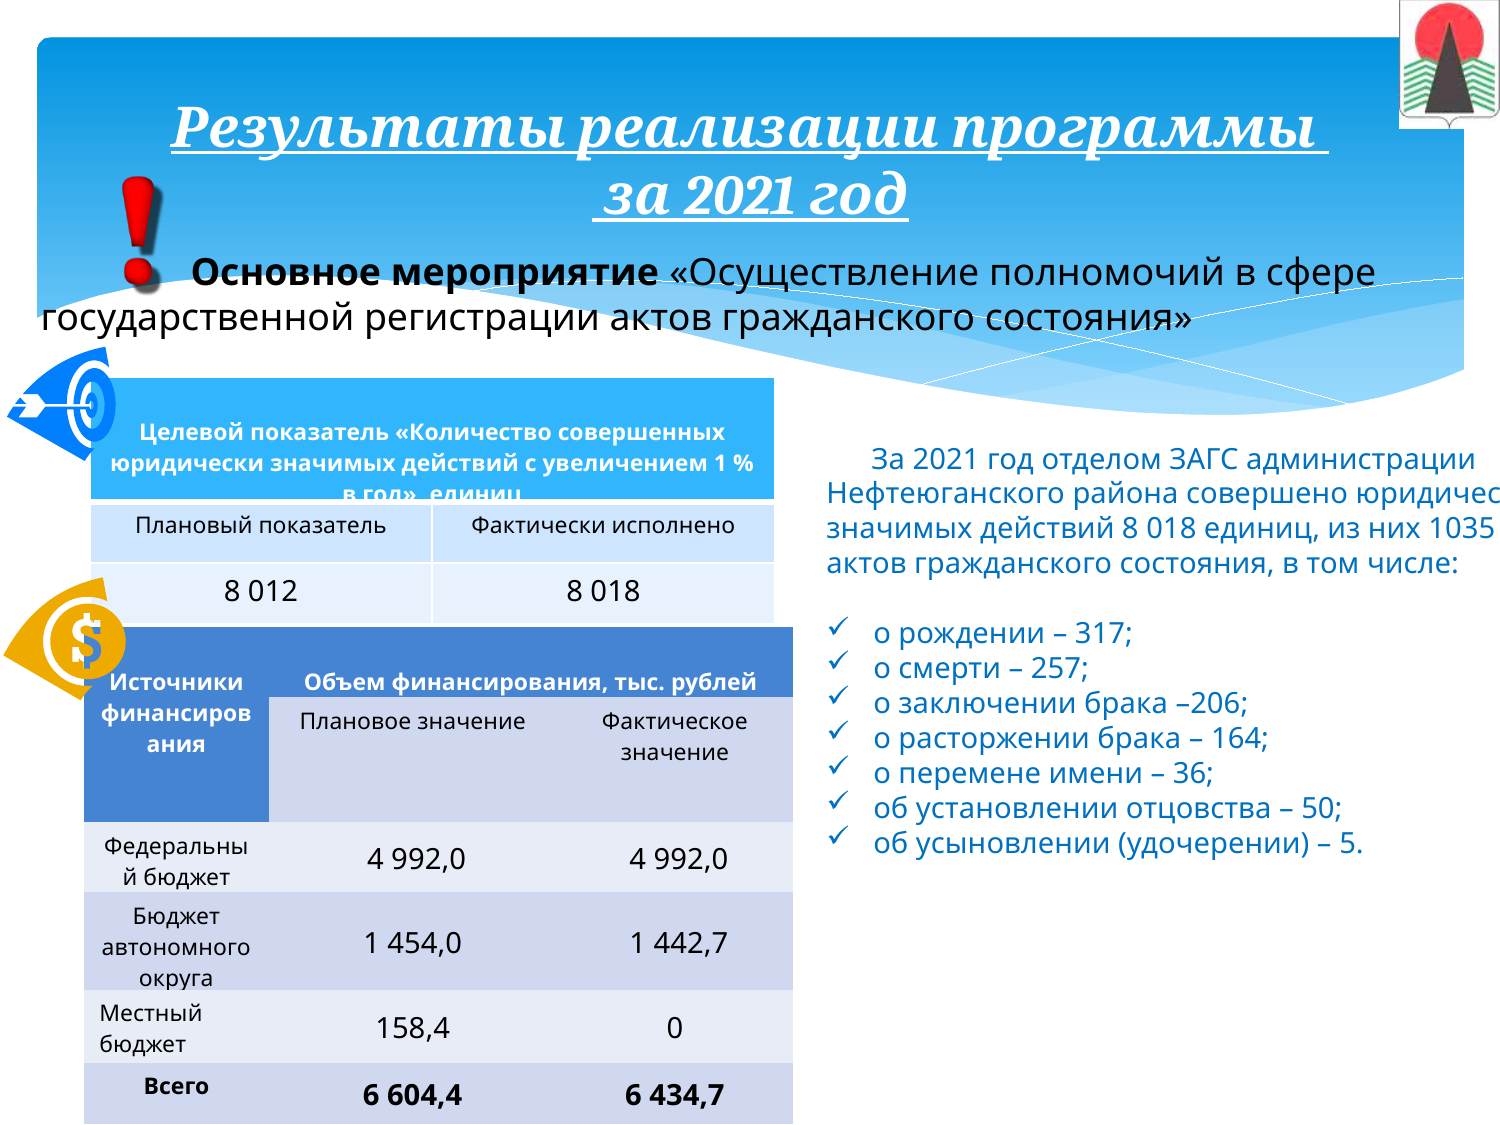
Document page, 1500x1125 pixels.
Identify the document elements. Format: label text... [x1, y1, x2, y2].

table_cell 0 [557, 990, 793, 1063]
table_cell Бюджет автономного округа [84, 892, 269, 990]
table_cell 6 434,7 [557, 1063, 793, 1124]
title Результаты реализации программы за 2021 год [75, 55, 1425, 195]
text_box За 2021 год отделом ЗАГС администрации Нефтеюганского района совершено юридически значимых действий 8 018 единиц, из них 1035 актов гражданского состояния, в том числе: о рождении – 317; о смерти – 257; о заключении брака –206; о расторжении брака – 164; о перемене имени – 36; об установлении отцовства – 50; об усыновлении (удочерении) – 5. [811, 432, 1500, 867]
picture [6, 346, 116, 462]
table_cell Всего [84, 1063, 269, 1124]
table_cell 6 604,4 [269, 1063, 557, 1124]
table_cell Местный бюджет [84, 990, 269, 1063]
picture [76, 172, 204, 300]
table_cell Фактически исполнено [433, 505, 774, 562]
table_cell Плановый показатель [91, 505, 431, 562]
table_cell Федеральный бюджет [84, 822, 269, 892]
picture [1399, 0, 1500, 129]
table_cell 8 012 [91, 564, 431, 623]
table_cell 8 018 [433, 564, 774, 623]
table_cell 4 992,0 [269, 822, 557, 892]
table_cell Плановое значение [269, 697, 557, 822]
text_box Основное мероприятие «Осуществление полномочий в сфере государственной регистрации актов гражданского состояния» [25, 195, 1500, 346]
table_cell 158,4 [269, 990, 557, 1063]
table_header Объем финансирования, тыс. рублей [269, 627, 793, 697]
table_cell 1 442,7 [557, 892, 793, 990]
table_cell 1 454,0 [269, 892, 557, 990]
table_cell 4 992,0 [557, 822, 793, 892]
table_header Источники финансирования [84, 627, 269, 822]
picture [2, 577, 126, 701]
table_header Целевой показатель «Количество совершенных юридически значимых действий с увеличением 1 % в год», единиц [91, 378, 774, 499]
table_cell Фактическое значение [557, 697, 793, 822]
